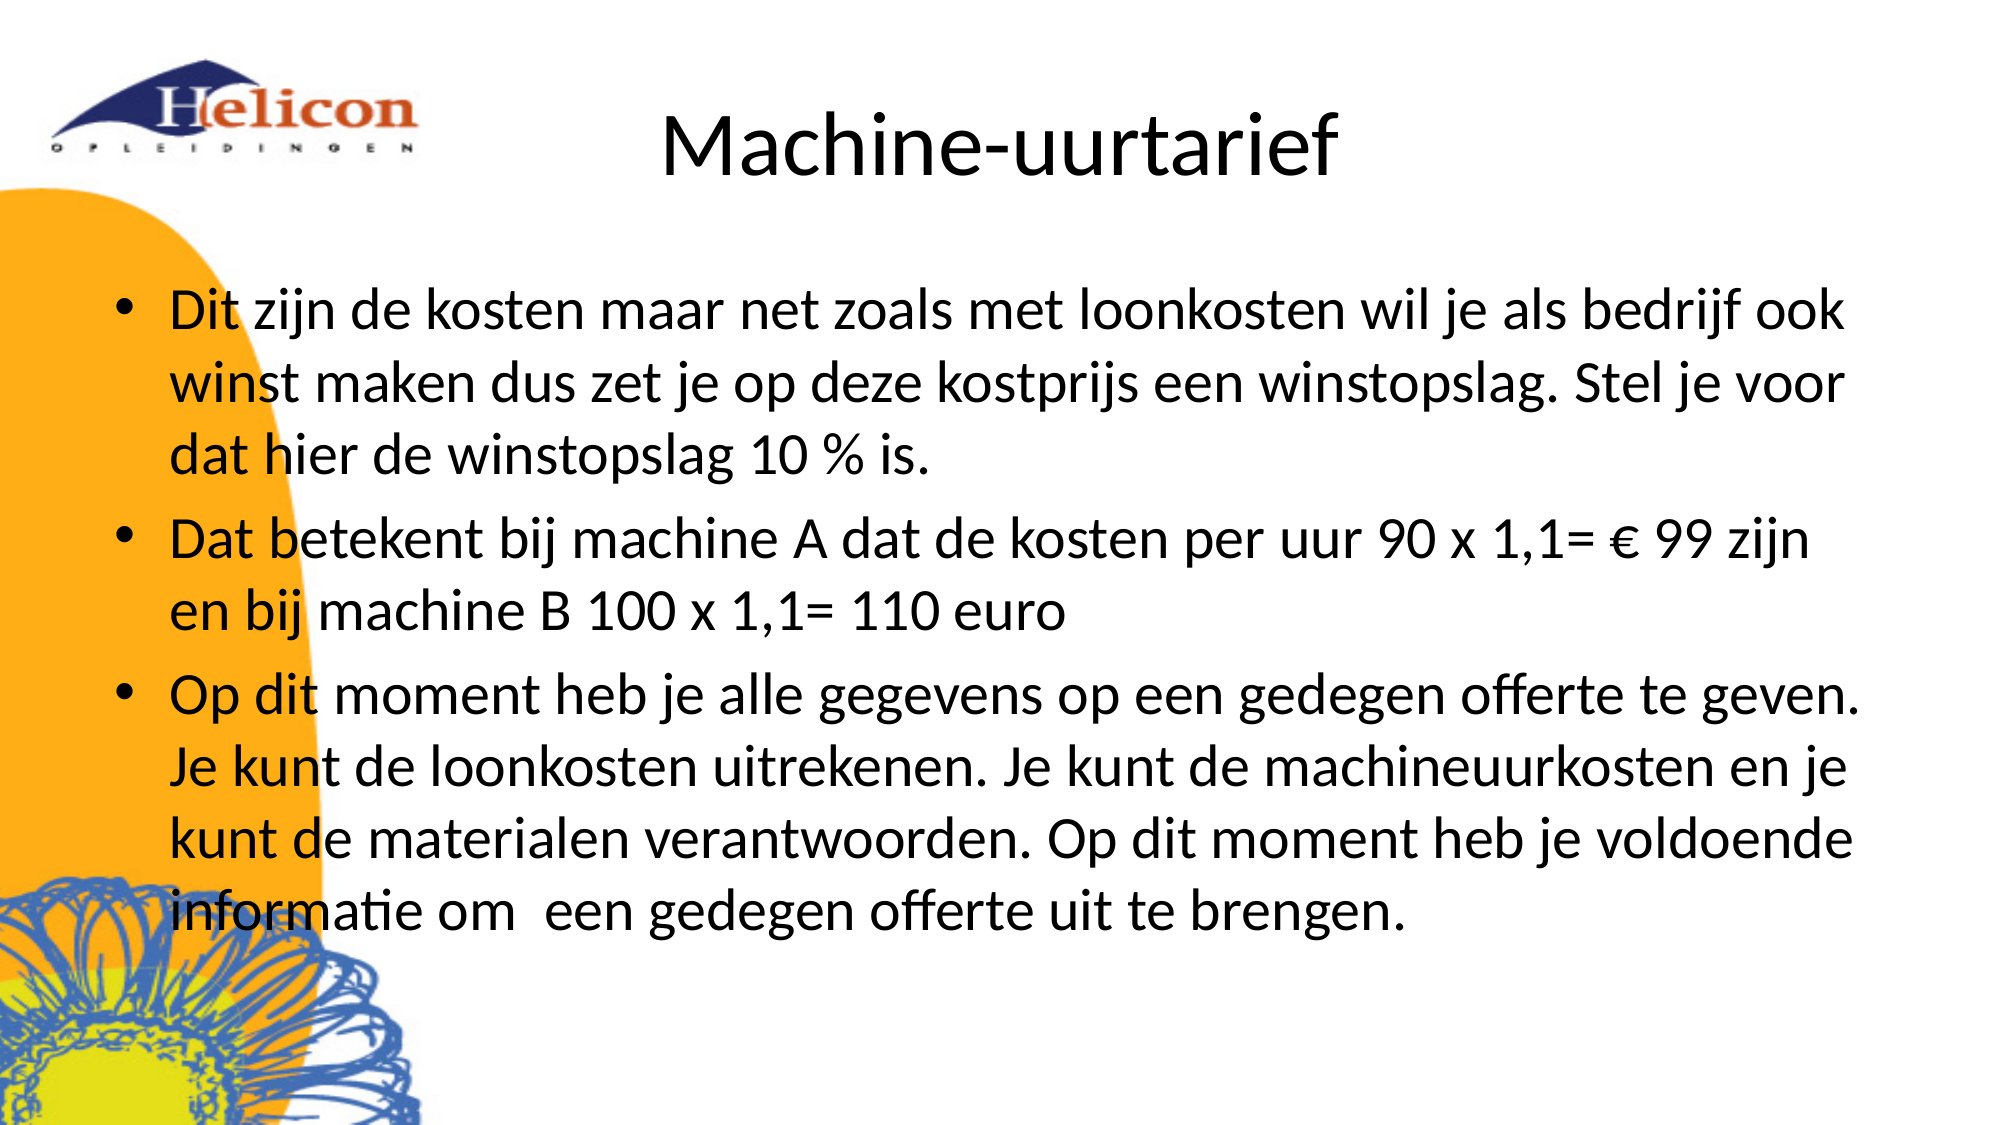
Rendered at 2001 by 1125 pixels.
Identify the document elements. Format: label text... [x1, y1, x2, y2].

title Machine-uurtarief [99, 45, 1900, 233]
list Dit zijn de kosten maar net zoals met loonkosten wil je als bedrijf ook winst maken dus zet je op deze kostprijs een winstopslag. Stel je voor dat hier de winstopslag 10 % is. Dat betekent bij machine A dat de kosten per uur 90 x 1,1= € 99 zijn en bij machine B 100 x 1,1= 110 euro Op dit moment heb je alle gegevens op een gedegen offerte te geven. Je kunt de loonkosten uitrekenen. Je kunt de machineuurkosten en je kunt de materialen verantwoorden. Op dit moment heb je voldoende informatie om een gedegen offerte uit te brengen. [99, 262, 1900, 1005]
picture [0, 0, 2001, 1125]
